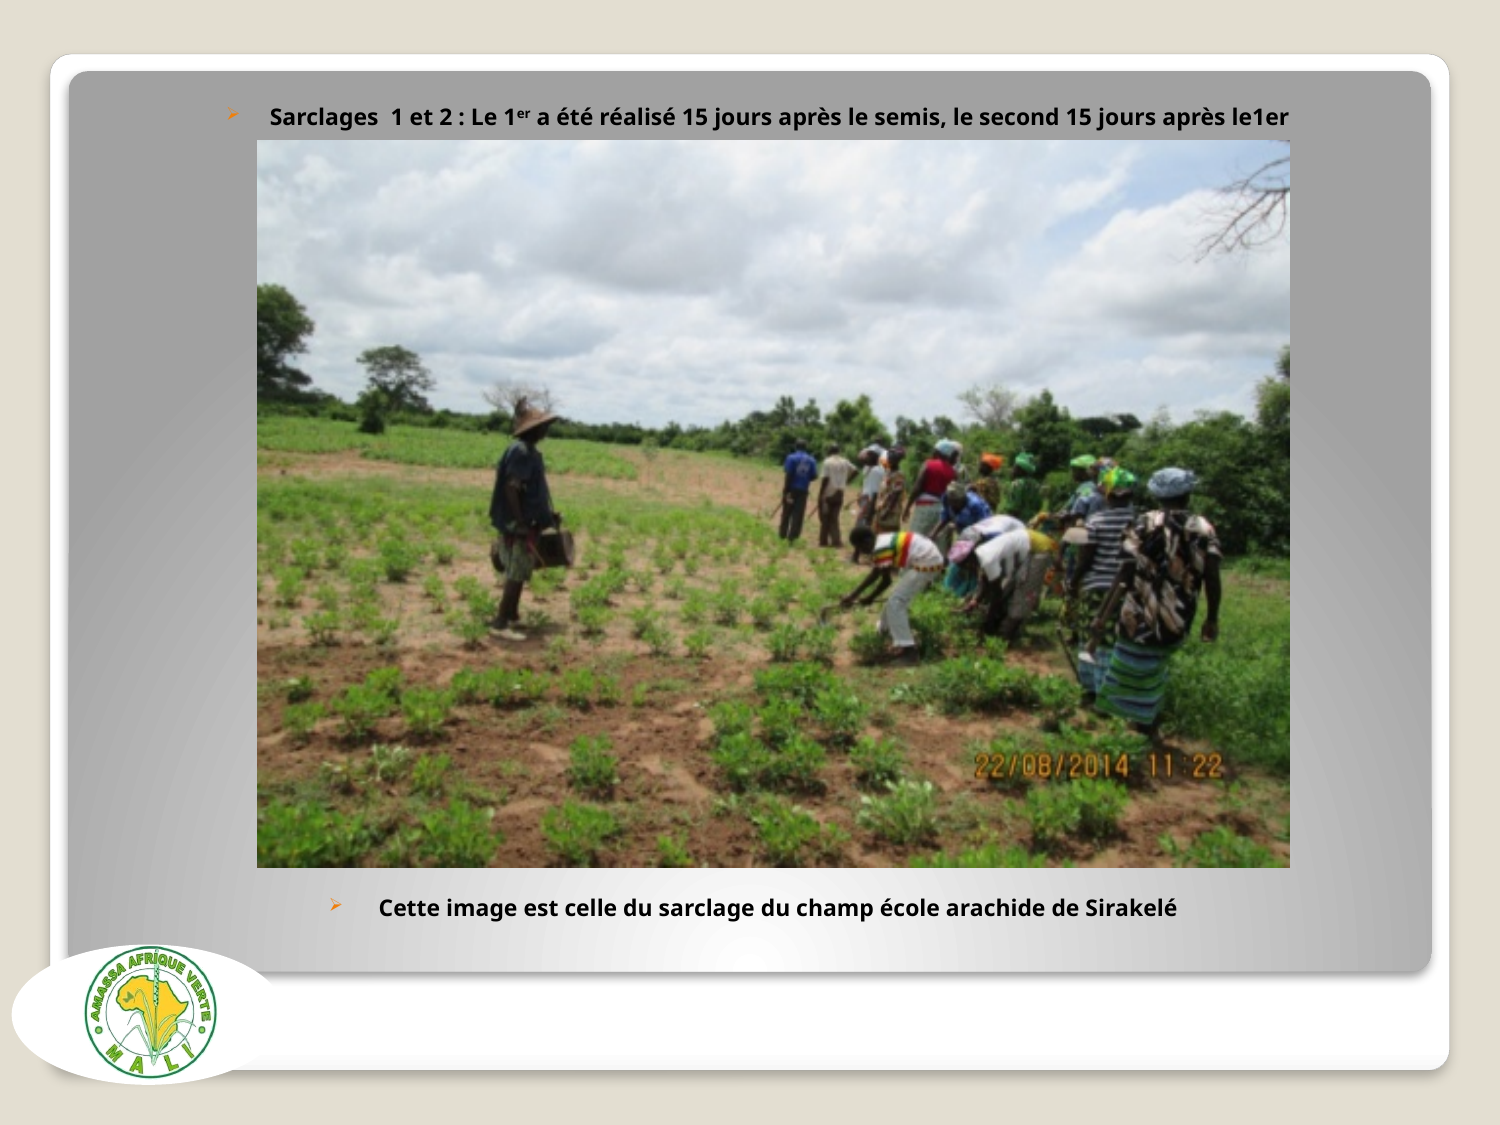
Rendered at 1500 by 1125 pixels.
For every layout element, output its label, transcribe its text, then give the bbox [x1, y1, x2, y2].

picture [257, 140, 1290, 869]
list Sarclages 1 et 2 : Le 1er a été réalisé 15 jours après le semis, le second 15 jours après le1er [82, 86, 1425, 153]
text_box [11, 937, 286, 1091]
text_box Cette image est celle du sarclage du champ école arachide de Sirakelé [74, 878, 1418, 944]
